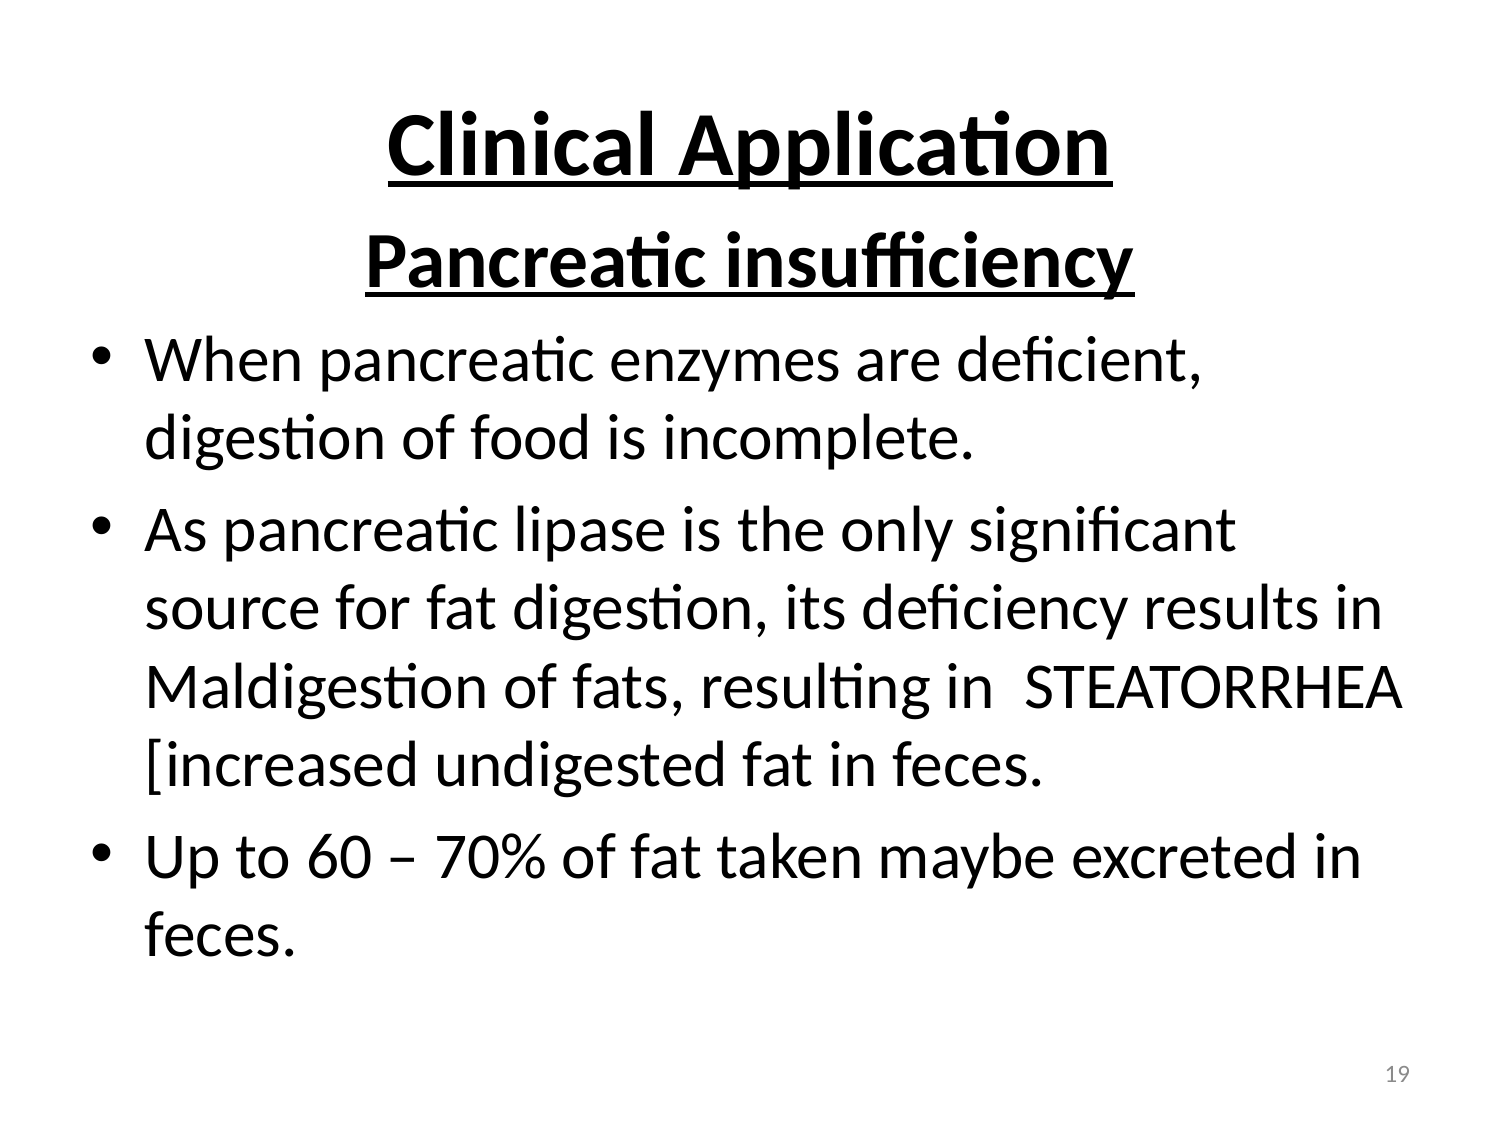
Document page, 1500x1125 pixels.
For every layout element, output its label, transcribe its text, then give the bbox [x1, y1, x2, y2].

title Clinical Application [75, 45, 1425, 200]
slide_number 19 [1074, 1042, 1425, 1103]
list Pancreatic insufficiency When pancreatic enzymes are deficient, digestion of food is incomplete. As pancreatic lipase is the only significant source for fat digestion, its deficiency results in Maldigestion of fats, resulting in STEATORRHEA [increased undigested fat in feces. Up to 60 – 70% of fat taken maybe excreted in feces. [75, 200, 1425, 1005]
